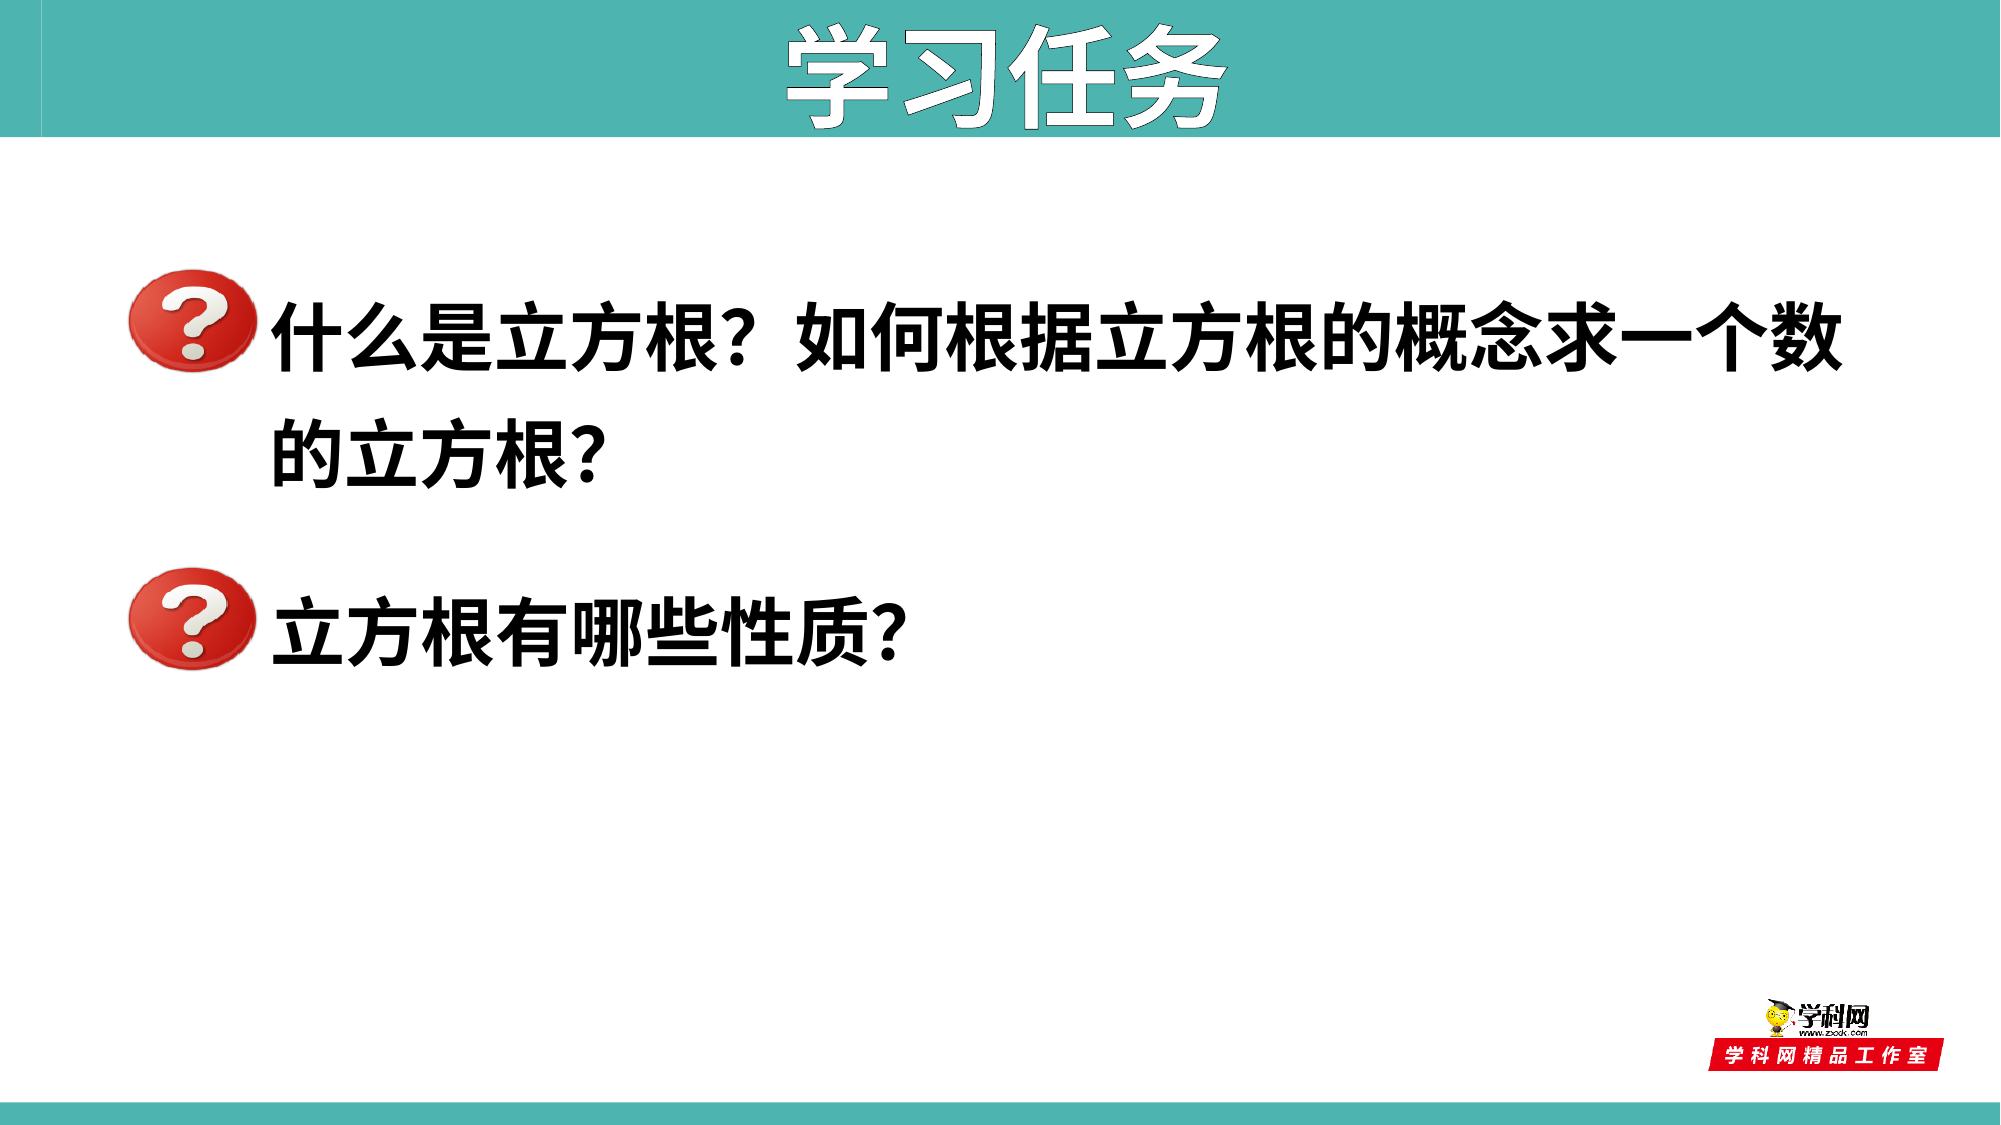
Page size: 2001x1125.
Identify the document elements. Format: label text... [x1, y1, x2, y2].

text_box [0, 1100, 2000, 1125]
picture [1708, 1038, 1944, 1071]
picture [123, 263, 264, 377]
text_box 什么是立方根？如何根据立方根的概念求一个数的立方根？ [254, 256, 1869, 506]
picture [1766, 999, 1869, 1037]
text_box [0, 0, 2000, 138]
text_box 立方根有哪些性质？ [255, 551, 1414, 684]
picture [122, 562, 264, 676]
